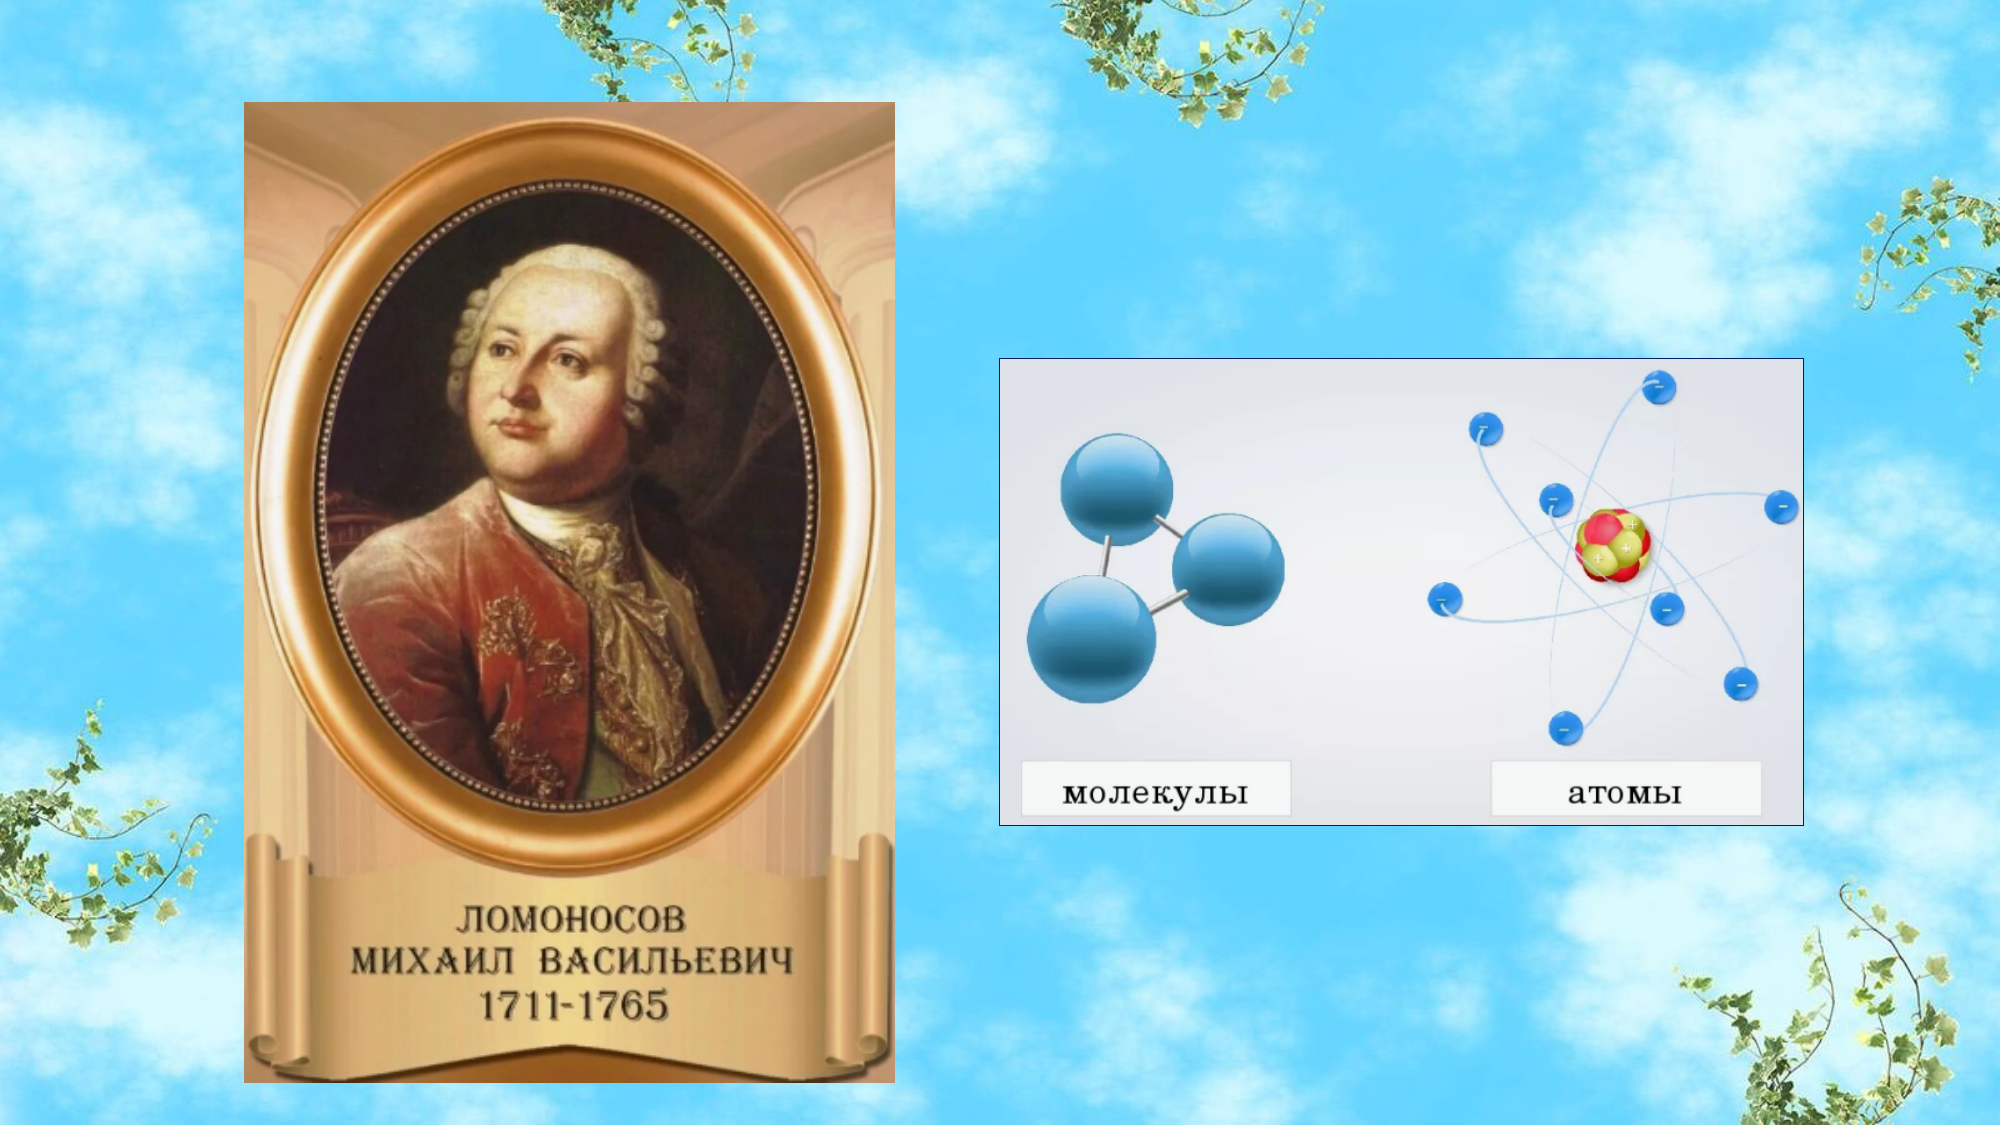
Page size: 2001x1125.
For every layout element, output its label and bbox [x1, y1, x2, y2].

picture [999, 358, 1804, 826]
picture [244, 102, 895, 1083]
list [0, 0, 2000, 1125]
